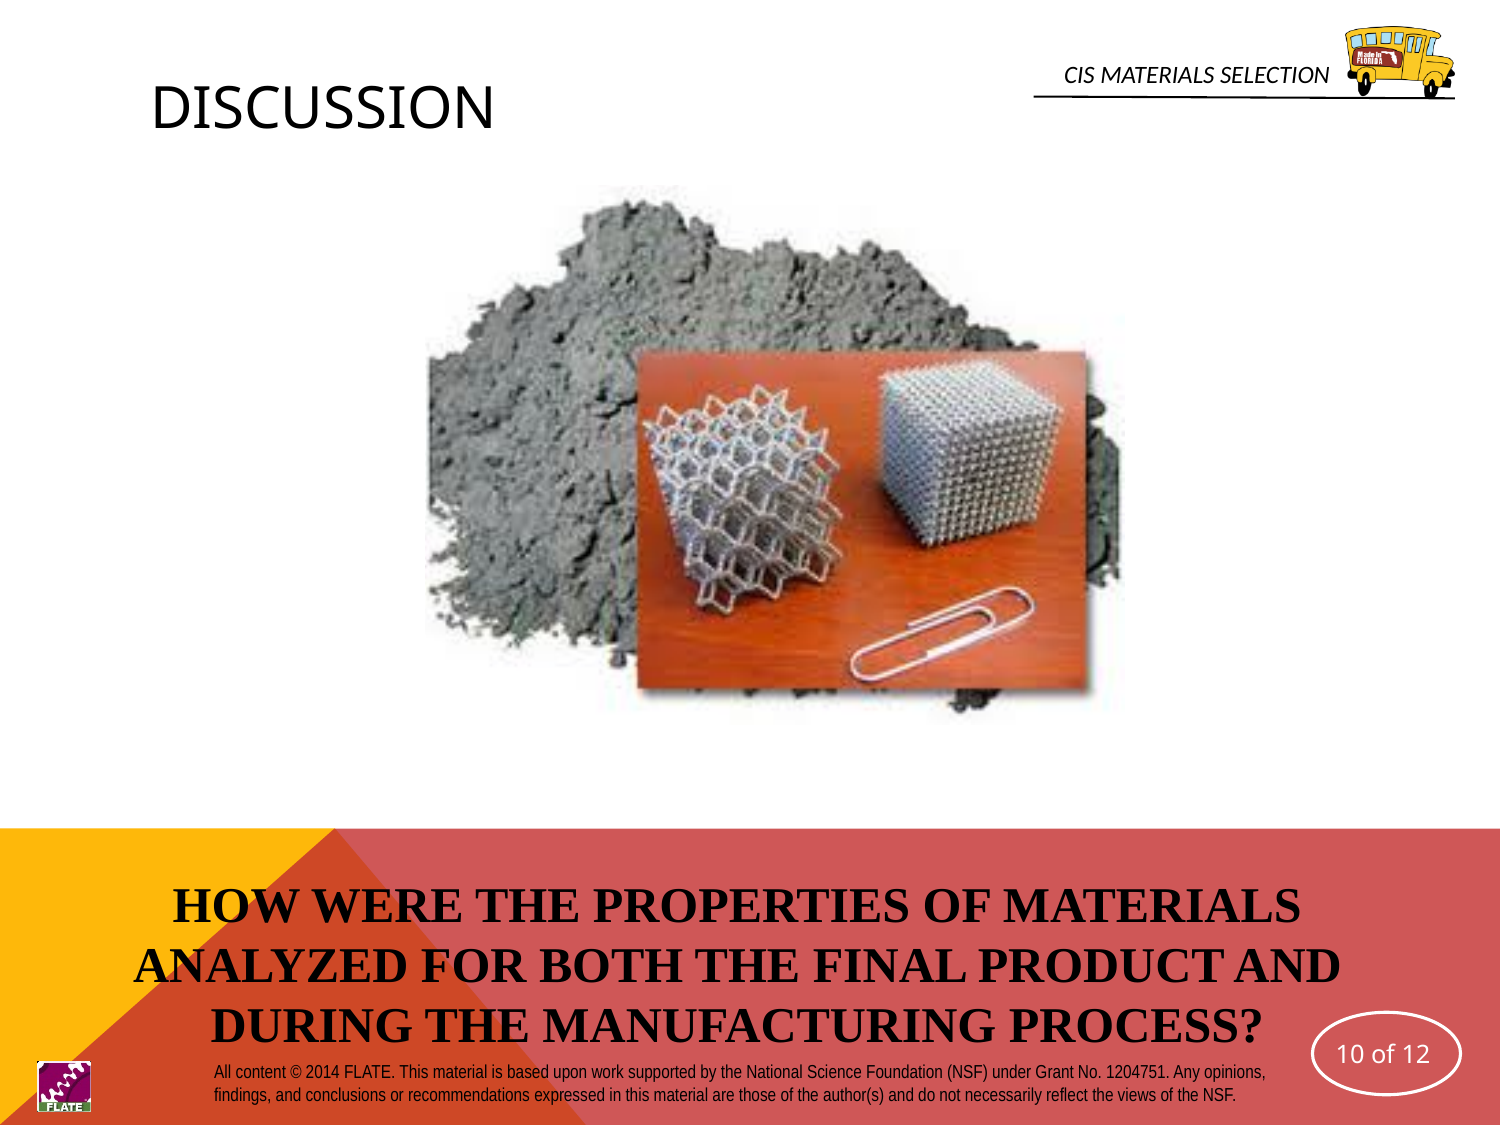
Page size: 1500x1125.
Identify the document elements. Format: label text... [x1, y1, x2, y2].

picture [37, 1061, 91, 1112]
title Discussion [135, 60, 1369, 150]
picture [424, 185, 1126, 725]
picture [1345, 26, 1455, 97]
slide_number 10 of 12 [1310, 1010, 1463, 1097]
text_box How were the properties of materials analyzed for both the final product and during the manufacturing process? [62, 837, 1413, 1088]
